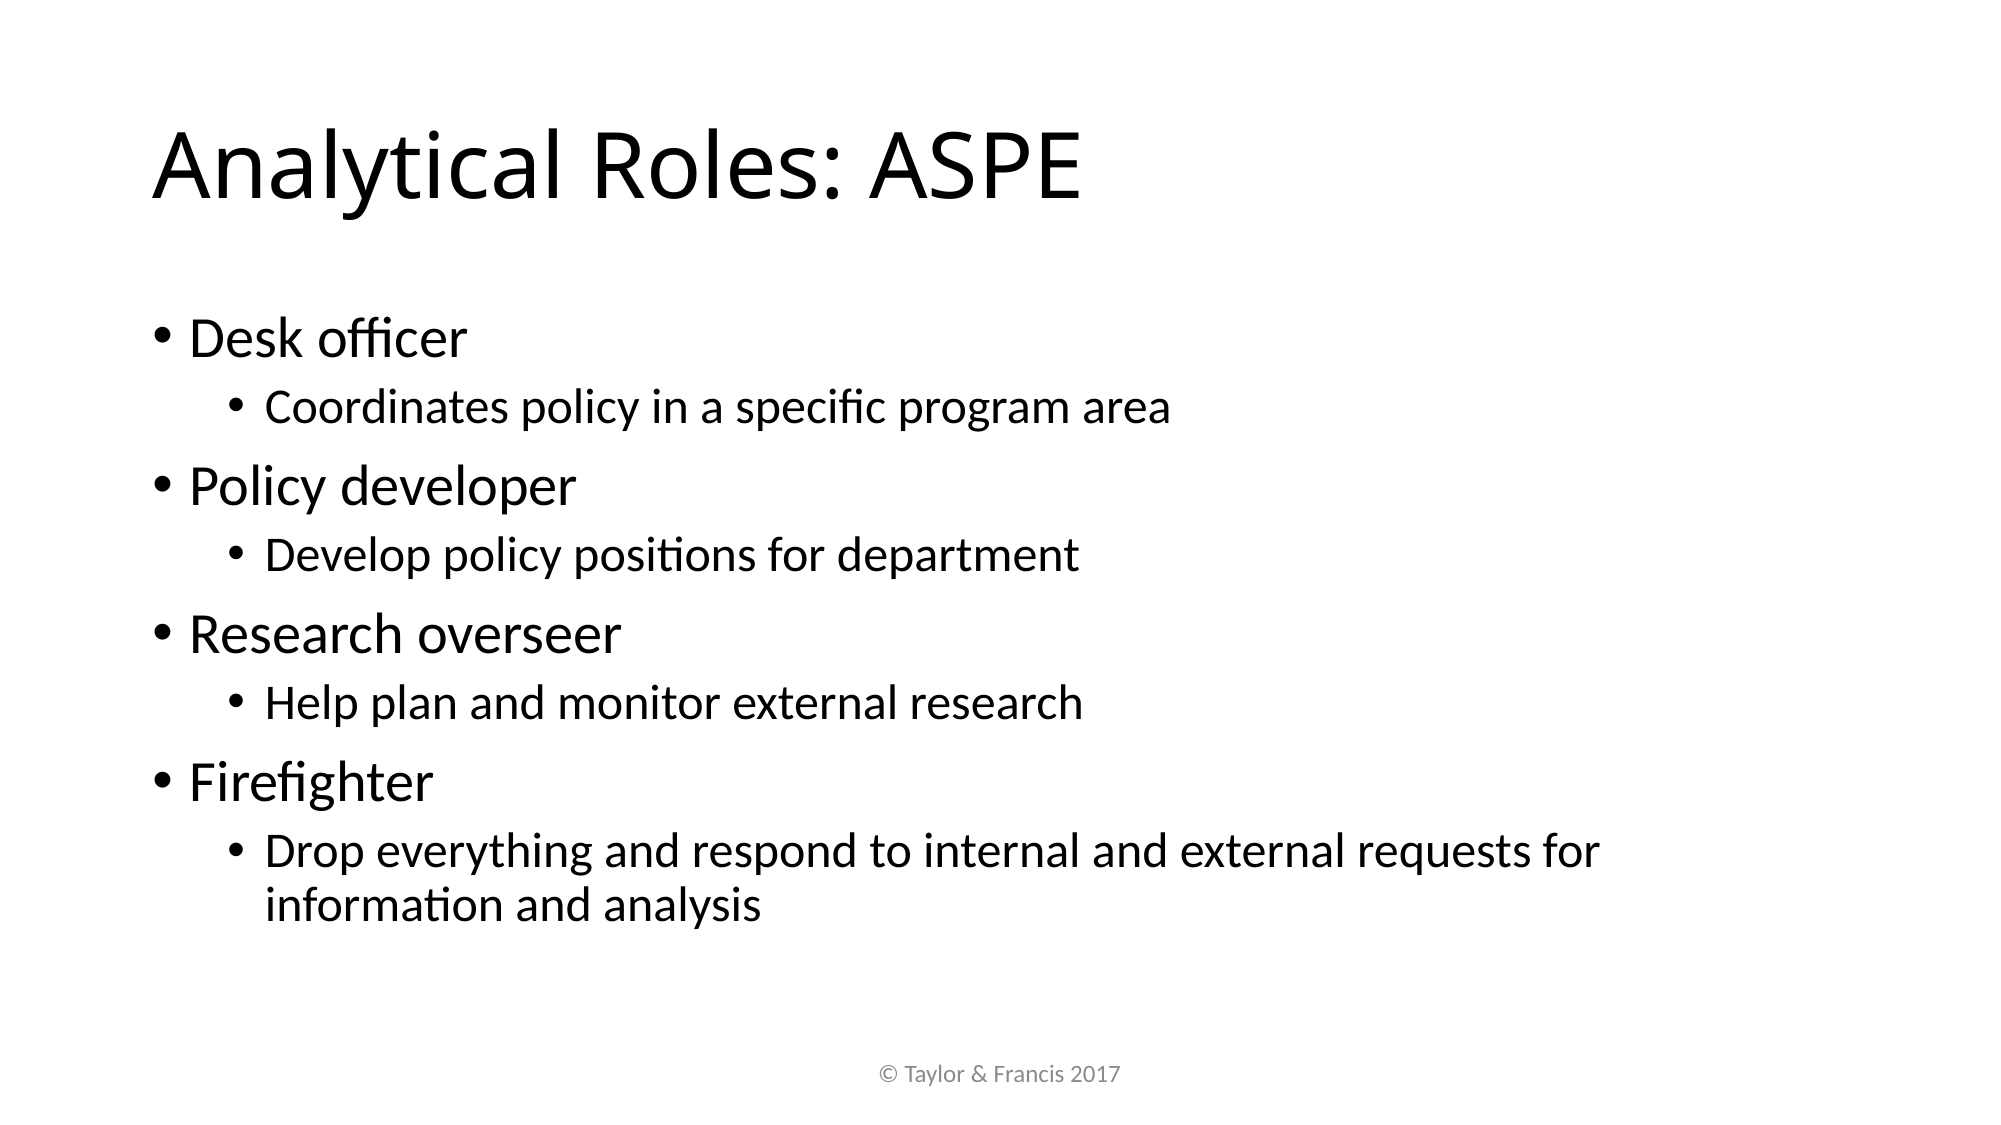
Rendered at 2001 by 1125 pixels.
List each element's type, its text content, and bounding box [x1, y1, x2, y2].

list Desk officer Coordinates policy in a specific program area Policy developer Develop policy positions for department Research overseer Help plan and monitor external research Firefighter Drop everything and respond to internal and external requests for information and analysis [137, 299, 1863, 1014]
title Analytical Roles: ASPE [137, 59, 1863, 278]
footer © Taylor & Francis 2017 [662, 1042, 1338, 1103]
